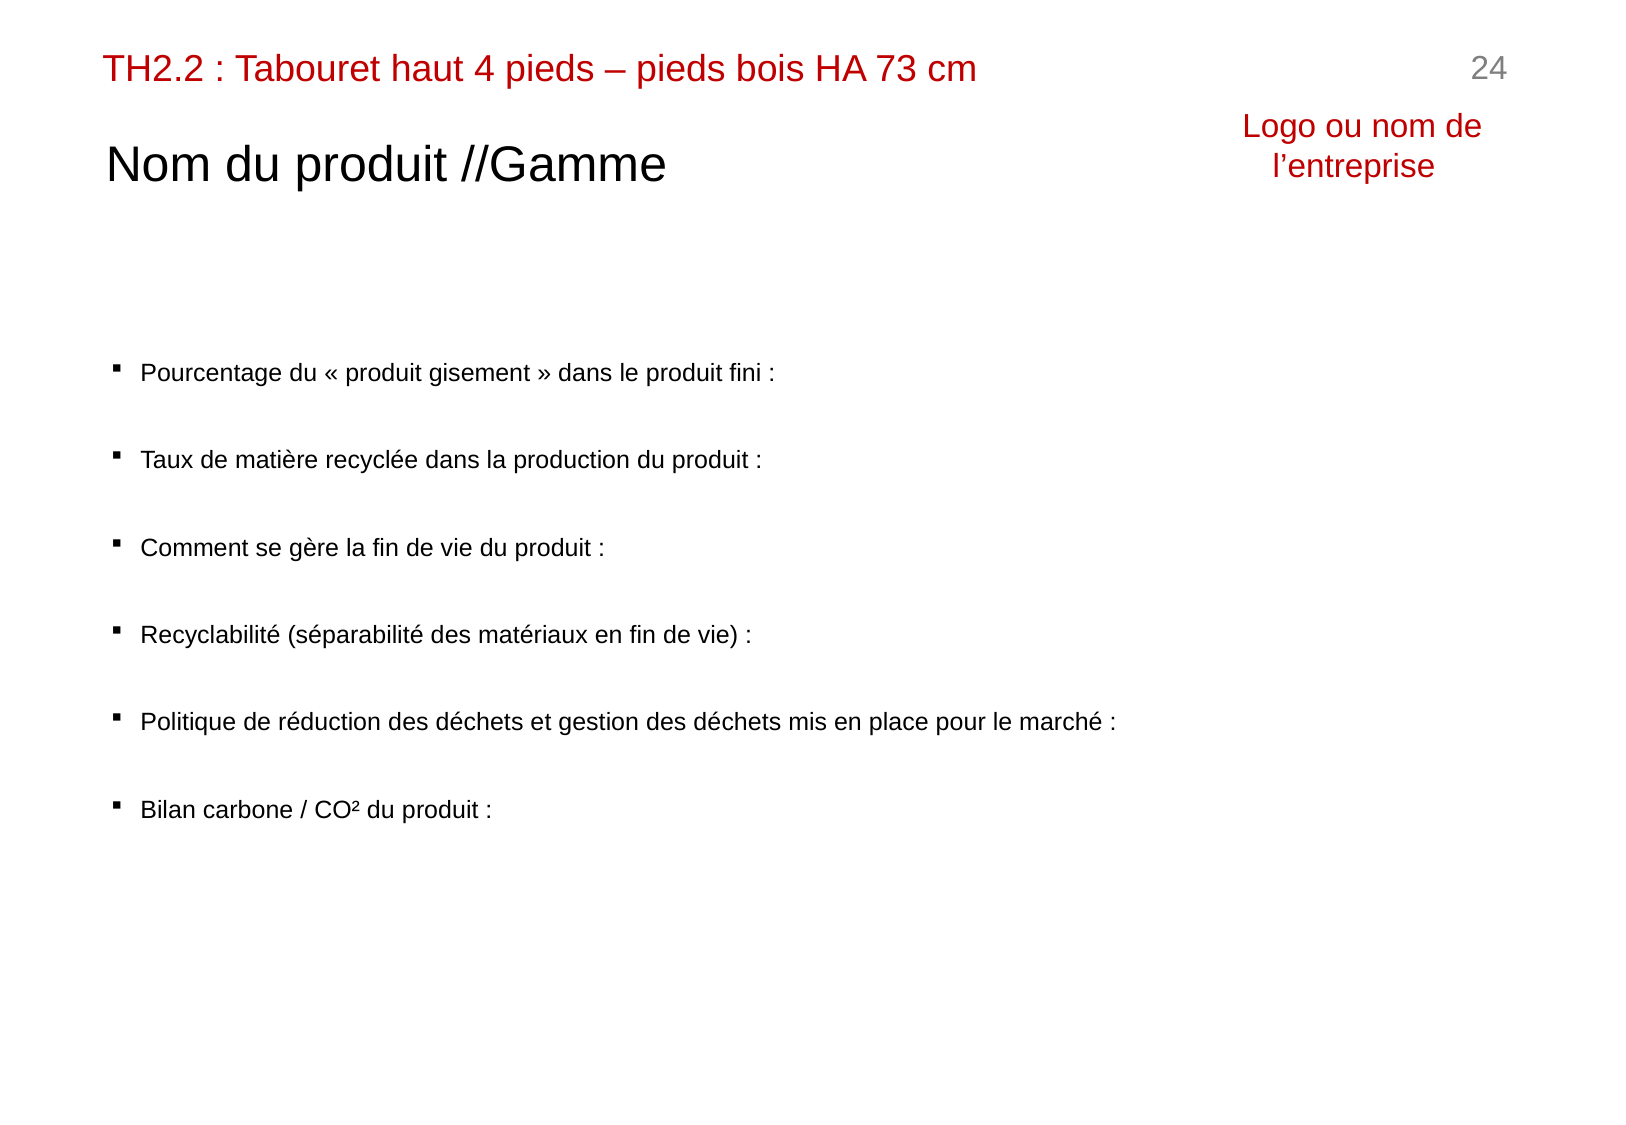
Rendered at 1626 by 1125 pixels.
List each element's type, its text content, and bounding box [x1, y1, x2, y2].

title TH2.2 : Tabouret haut 4 pieds – pieds bois HA 73 cm [102, 19, 1426, 109]
list Nom du produit //Gamme [91, 109, 1523, 215]
slide_number 24 [1426, 19, 1523, 91]
text_box Pourcentage du « produit gisement » dans le produit fini : Taux de matière recyclée dans la production du produit : Comment se gère la fin de vie du produit : Recyclabilité (séparabilité des matériaux en fin de vie) : Politique de réduction des déchets et gestion des déchets mis en place pour le marché : Bilan carbone / CO² du produit : [81, 304, 1333, 1067]
text_box Logo ou nom de l’entreprise [1141, 91, 1567, 197]
